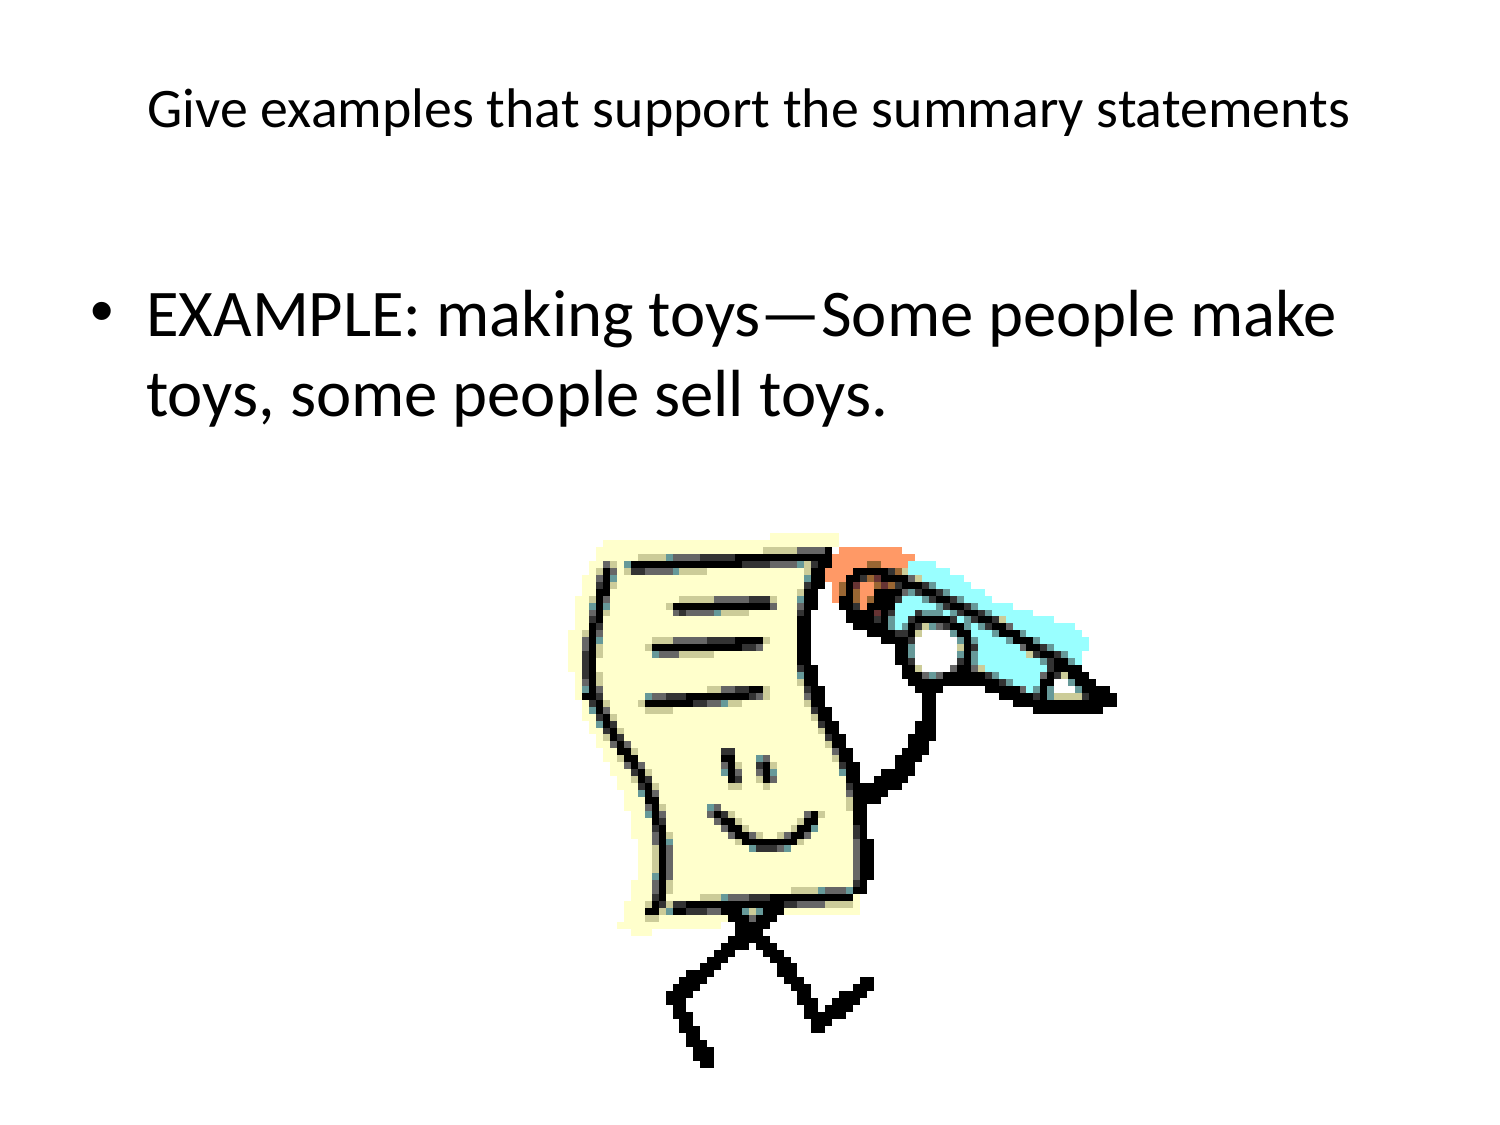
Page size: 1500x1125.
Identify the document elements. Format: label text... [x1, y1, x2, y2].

list EXAMPLE: making toys—Some people make toys, some people sell toys. [75, 262, 1425, 1005]
picture [562, 499, 1138, 1076]
title Give examples that support the summary statements [75, 45, 1425, 233]
